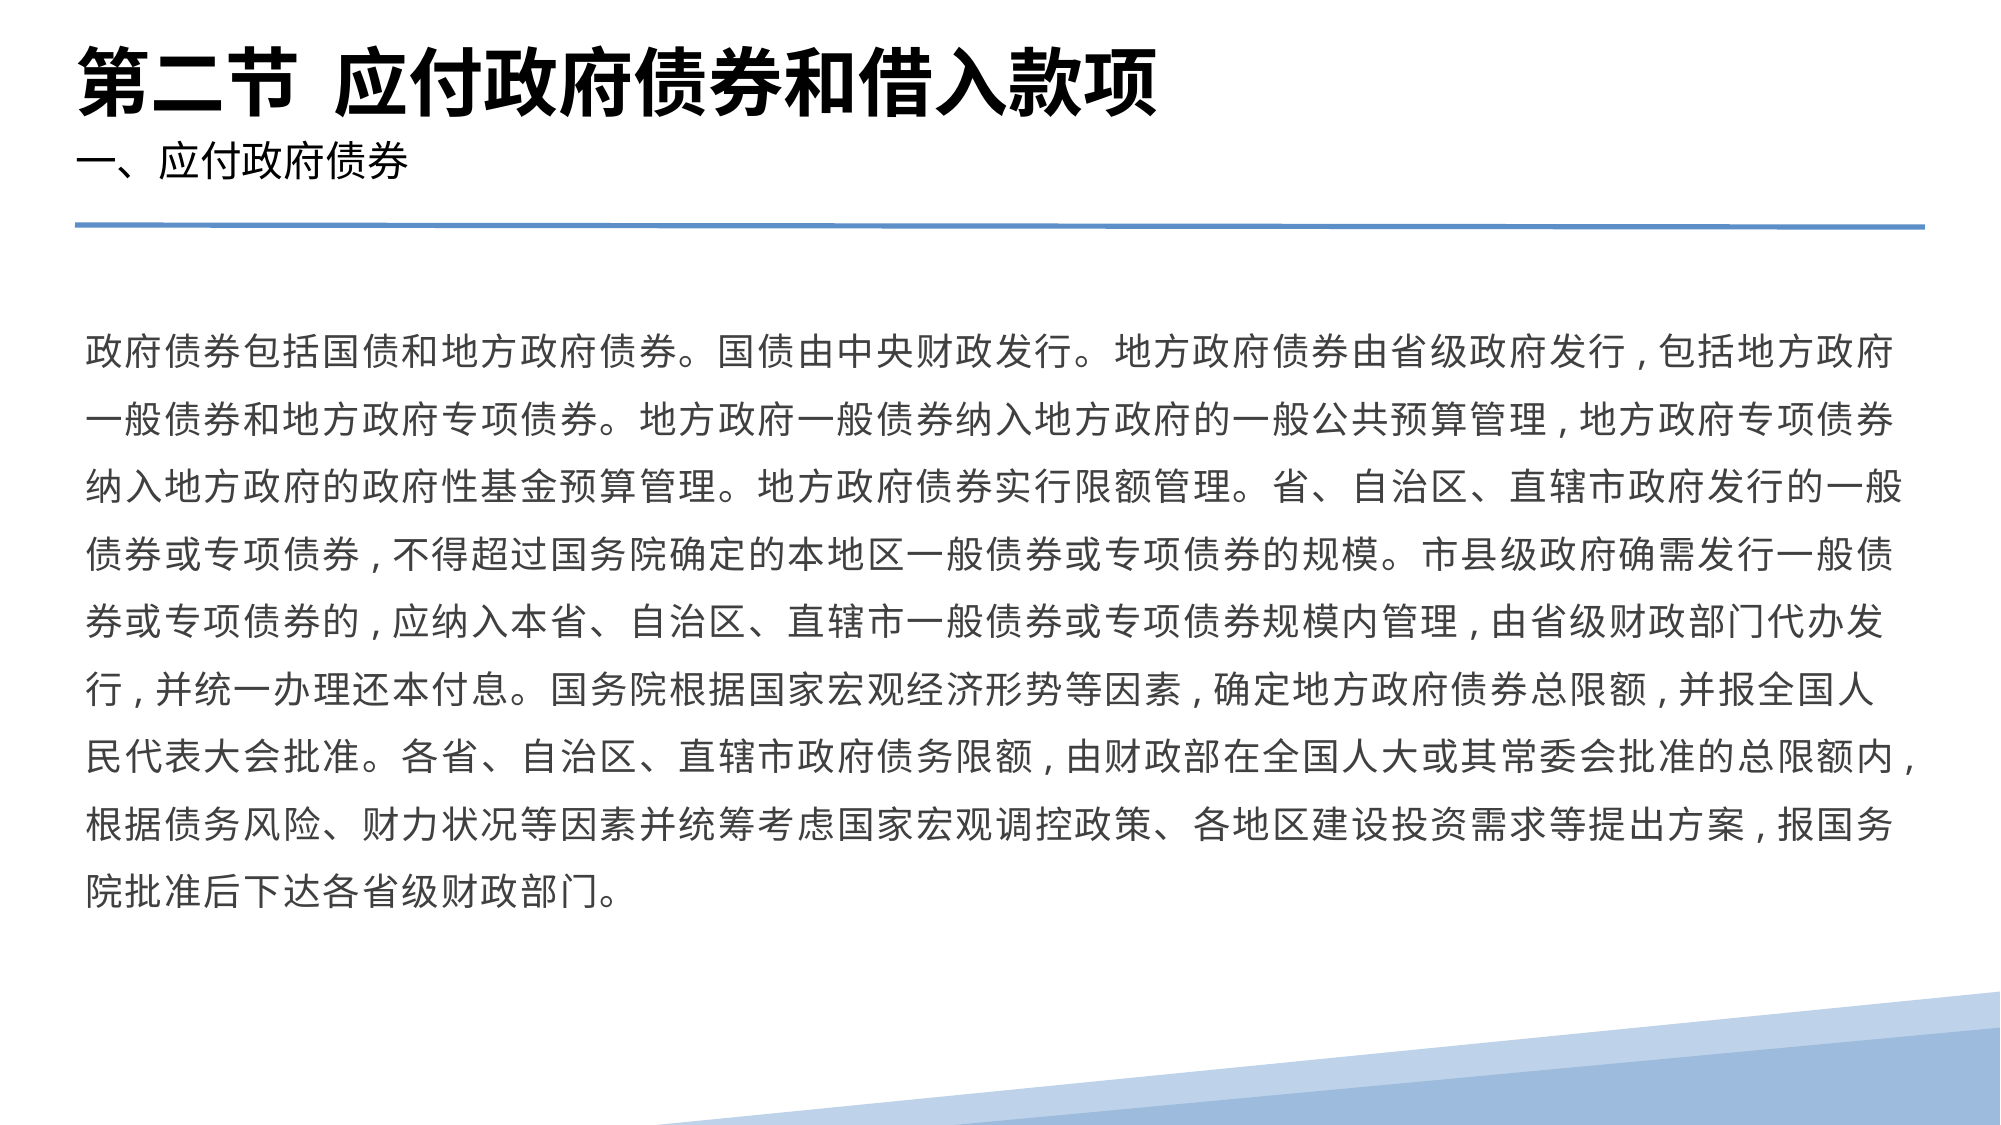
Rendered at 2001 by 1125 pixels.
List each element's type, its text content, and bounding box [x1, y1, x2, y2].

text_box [656, 991, 2000, 1125]
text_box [74, 224, 1925, 228]
text_box 第二节 应付政府债券和借入款项 [75, 24, 1925, 124]
text_box 政府债券包括国债和地方政府债券。国债由中央财政发行。地方政府债券由省级政府发行,包括地方政府一般债券和地方政府专项债券。地方政府一般债券纳入地方政府的一般公共预算管理,地方政府专项债券纳入地方政府的政府性基金预算管理。地方政府债券实行限额管理。省、自治区、直辖市政府发行的一般债券或专项债券,不得超过国务院确定的本地区一般债券或专项债券的规模。市县级政府确需发行一般债券或专项债券的,应纳入本省、自治区、直辖市一般债券或专项债券规模内管理,由省级财政部门代办发行,并统一办理还本付息。国务院根据国家宏观经济形势等因素,确定地方政府债券总限额,并报全国人民代表大会批准。各省、自治区、直辖市政府债务限额,由财政部在全国人大或其常委会批准的总限额内,根据债务风险、财力状况等因素并统筹考虑国家宏观调控政策、各地区建设投资需求等提出方案,报国务院批准后下达各省级财政部门。 [75, 262, 1925, 957]
text_box 一、应付政府债券 [75, 124, 1925, 200]
